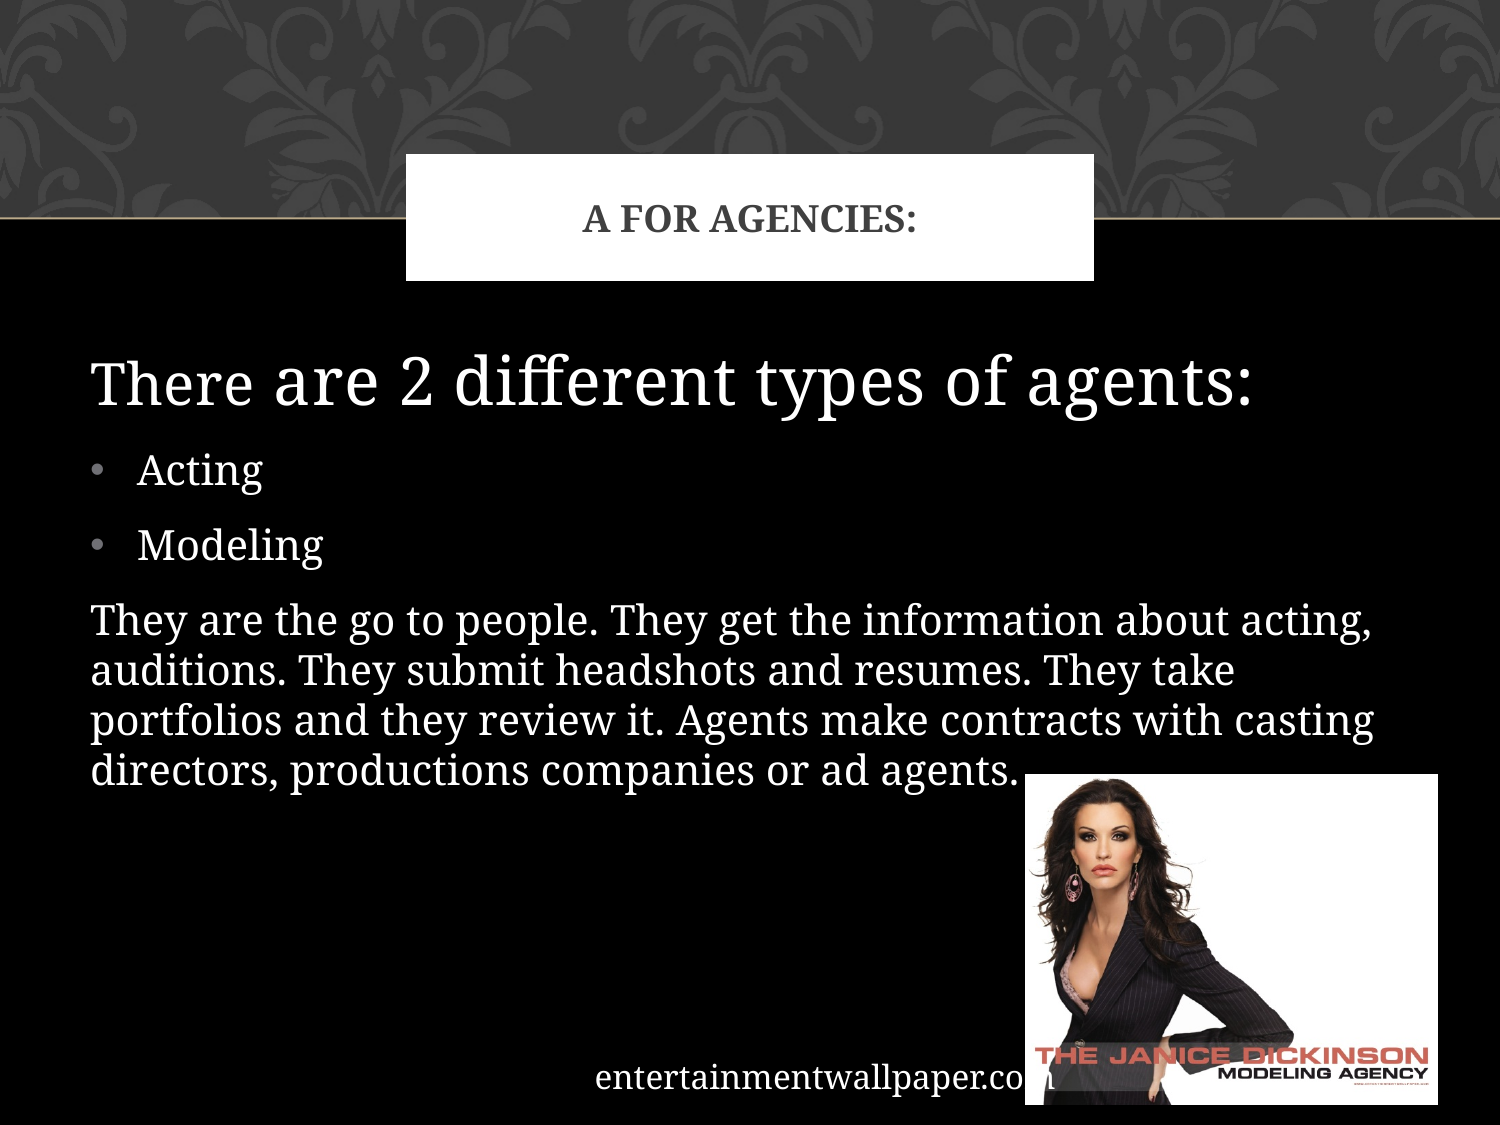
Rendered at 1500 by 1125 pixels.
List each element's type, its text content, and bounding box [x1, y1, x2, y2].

text_box entertainmentwallpaper.com [579, 1048, 1018, 1104]
picture [1024, 774, 1438, 1105]
list There are 2 different types of agents: Acting Modeling They are the go to people. They get the information about acting, auditions. They submit headshots and resumes. They take portfolios and they review it. Agents make contracts with casting directors, productions companies or ad agents. [75, 331, 1425, 1000]
title A for agencies: [406, 154, 1094, 281]
